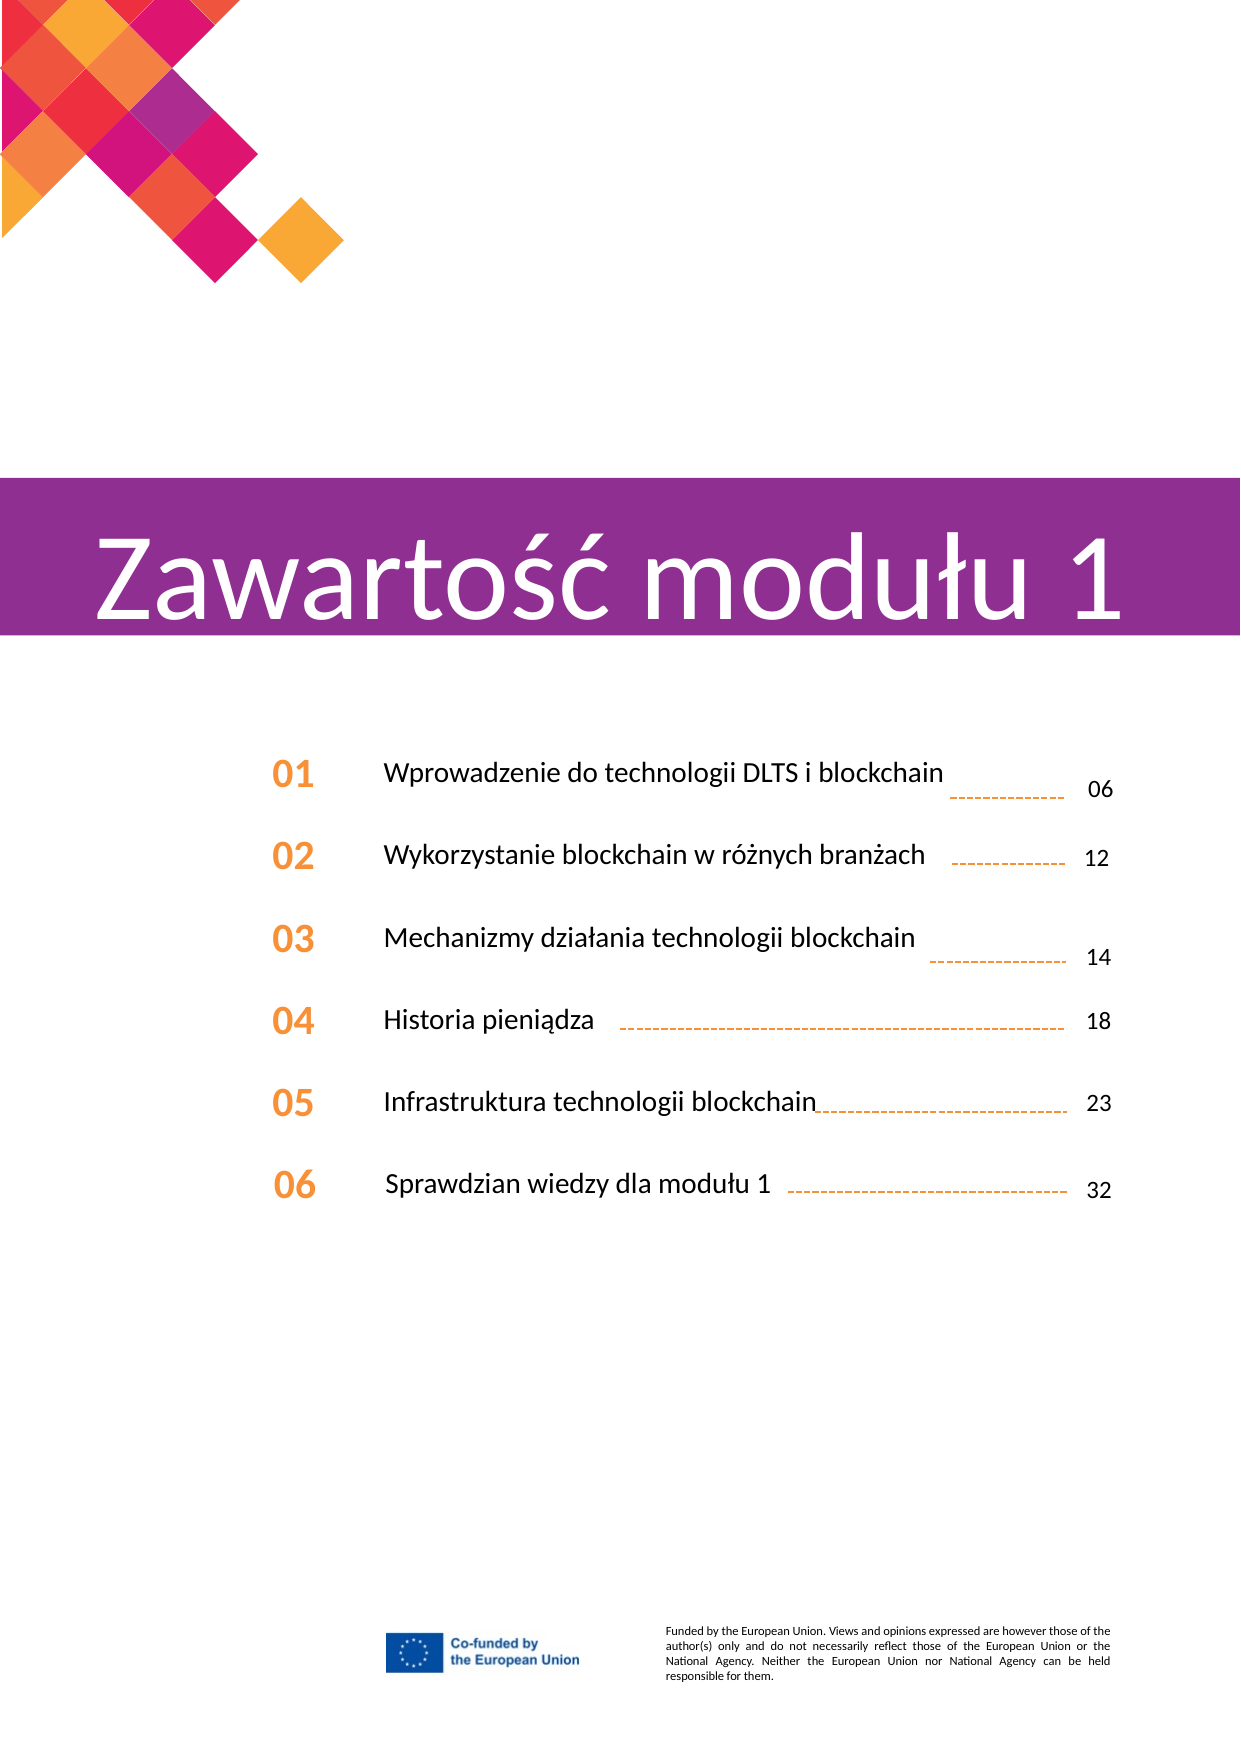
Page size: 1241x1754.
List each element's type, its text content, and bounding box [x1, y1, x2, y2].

list Wprowadzenie do technologii DLTS i blockchain [368, 742, 1021, 800]
list 02 [240, 824, 347, 882]
list Historia pieniądza [368, 989, 951, 1047]
list Mechanizmy działania technologii blockchain [368, 906, 951, 965]
text_box 18 [1051, 991, 1127, 1049]
list Sprawdzian wiedzy dla modułu 1 [370, 1153, 952, 1211]
text_box 14 [1051, 926, 1127, 984]
text_box 32 [1052, 1160, 1127, 1218]
text_box 23 [1052, 1072, 1127, 1130]
list Infrastruktura technologii blockchain [368, 1071, 951, 1129]
list 01 [240, 742, 347, 800]
text_box 06 [1054, 758, 1129, 816]
list 04 [240, 989, 347, 1047]
picture [386, 1630, 581, 1676]
text_box Zawartość modułu 1 [79, 486, 1175, 647]
list 05 [240, 1071, 347, 1129]
list 06 [242, 1153, 349, 1211]
text_box 12 [1050, 828, 1125, 886]
list 03 [240, 906, 347, 965]
list Wykorzystanie blockchain w różnych branżach [368, 824, 951, 882]
